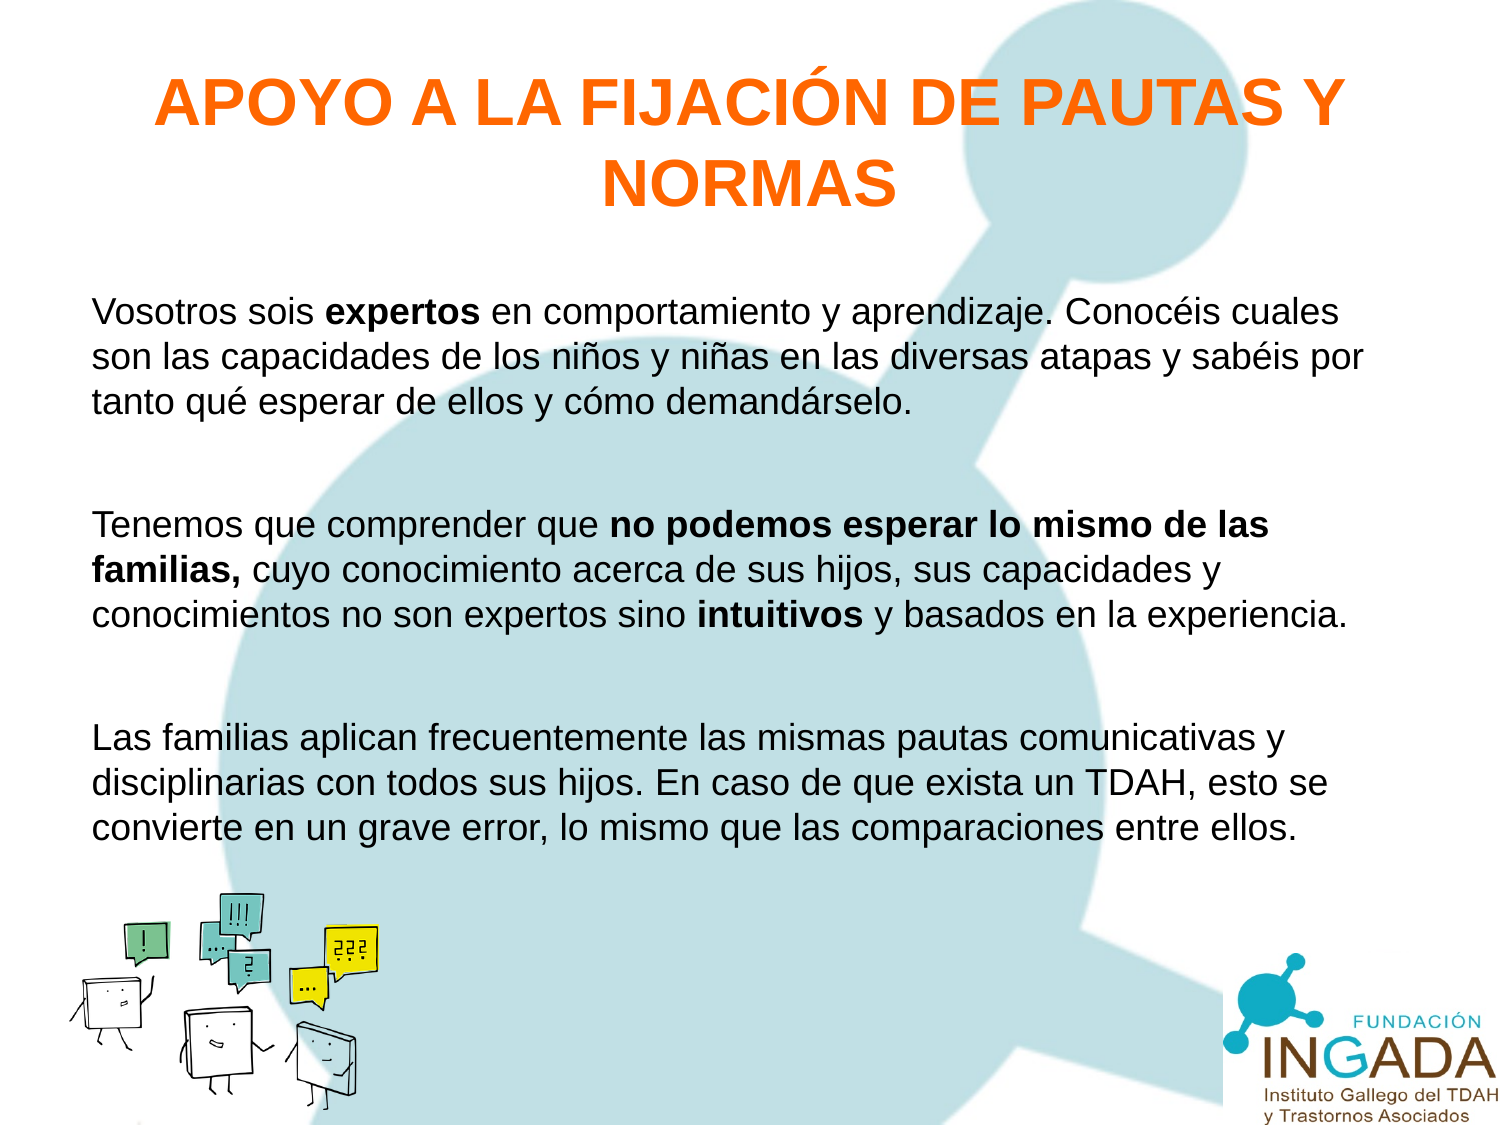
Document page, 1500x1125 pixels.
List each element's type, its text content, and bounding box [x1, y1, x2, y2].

title APOYO A LA FIJACIÓN DE PAUTAS Y NORMAS [75, 45, 1425, 233]
list Vosotros sois expertos en comportamiento y aprendizaje. Conocéis cuales son las capacidades de los niños y niñas en las diversas atapas y sabéis por tanto qué esperar de ellos y cómo demandárselo. Tenemos que comprender que no podemos esperar lo mismo de las familias, cuyo conocimiento acerca de sus hijos, sus capacidades y conocimientos no son expertos sino intuitivos y basados en la experiencia. Las familias aplican frecuentemente las mismas pautas comunicativas y disciplinarias con todos sus hijos. En caso de que exista un TDAH, esto se convierte en un grave error, lo mismo que las comparaciones entre ellos. [75, 278, 1425, 764]
picture [0, 0, 1500, 1125]
